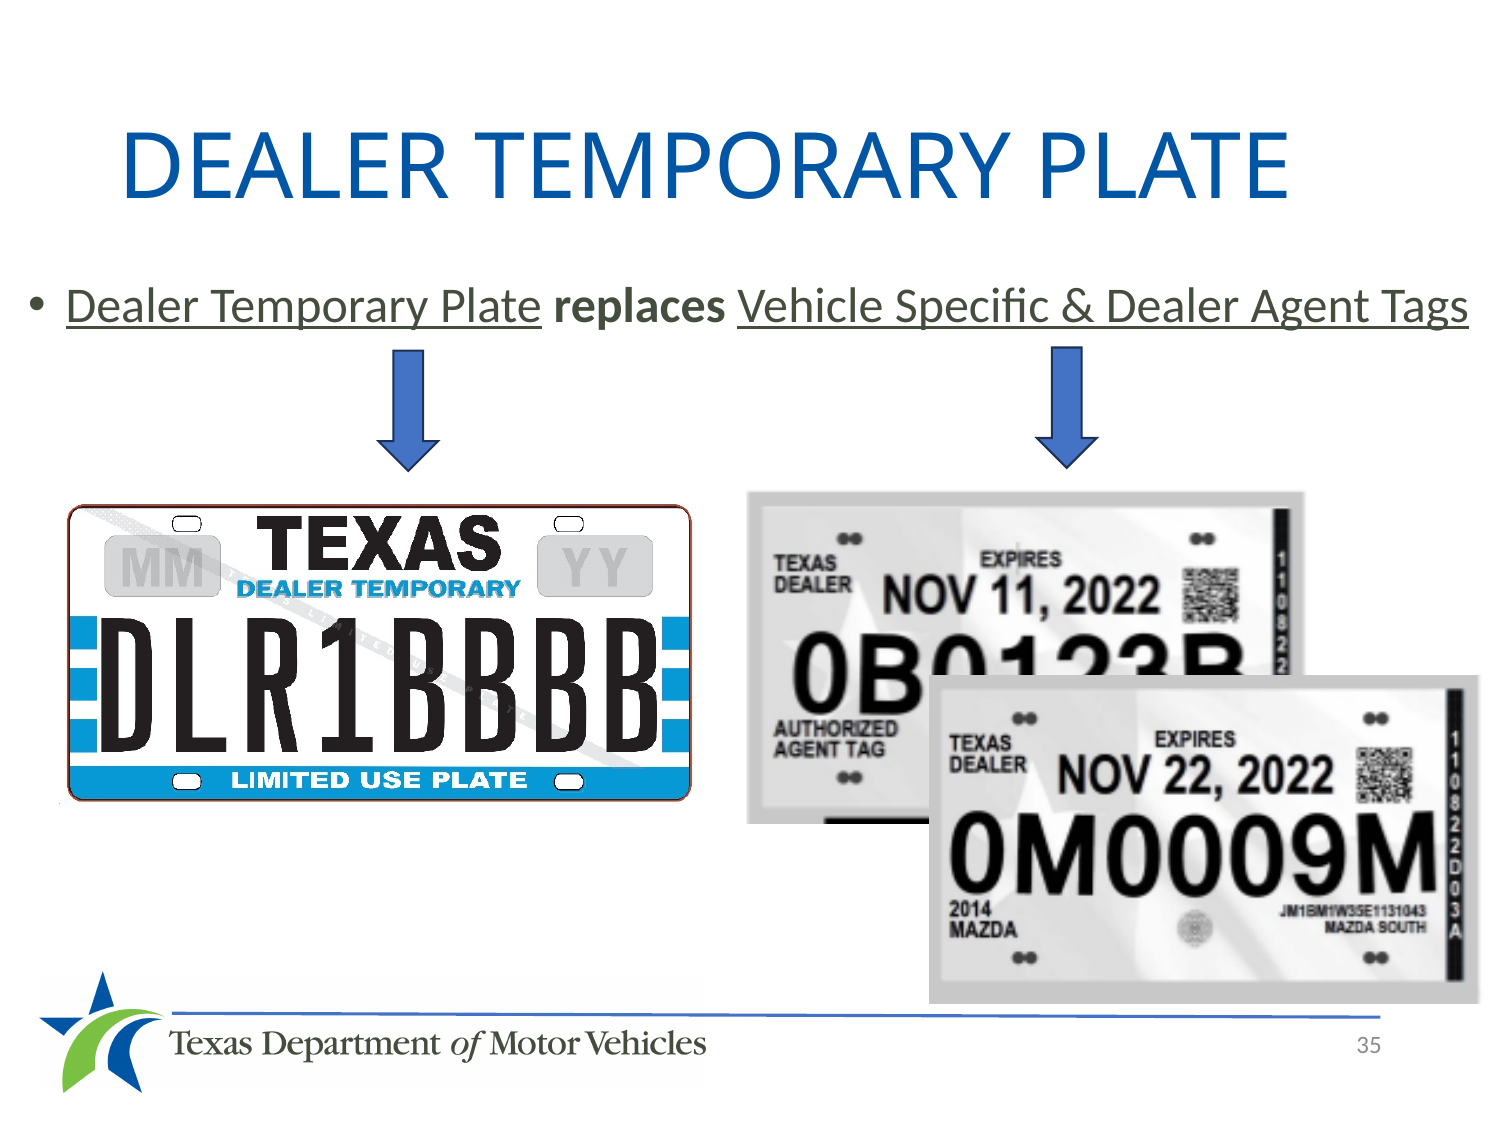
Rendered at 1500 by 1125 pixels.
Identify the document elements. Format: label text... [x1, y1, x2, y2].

picture [39, 986, 706, 1093]
list Dealer Temporary Plate replaces Vehicle Specific & Dealer Agent Tags [13, 271, 1487, 986]
text_box [375, 349, 441, 473]
slide_number 35 [1059, 1013, 1397, 1074]
picture [59, 504, 698, 804]
text_box [1034, 346, 1100, 470]
title Dealer temporary plaTe [103, 59, 1397, 271]
picture [745, 483, 1495, 1005]
